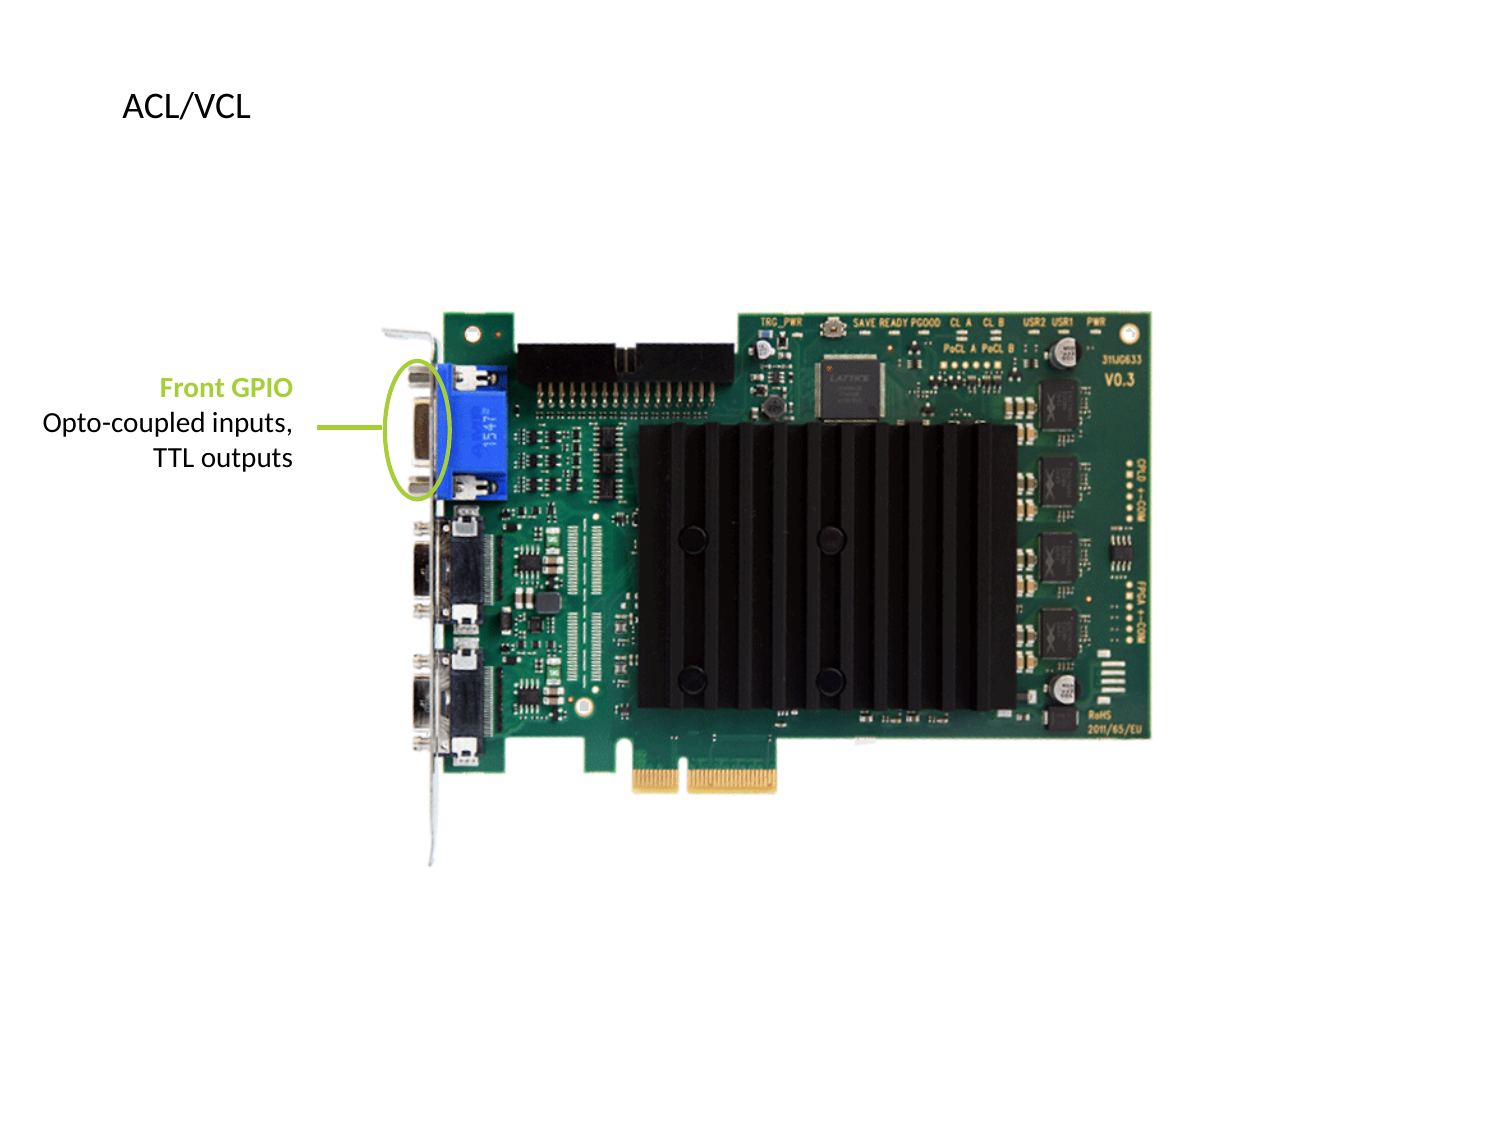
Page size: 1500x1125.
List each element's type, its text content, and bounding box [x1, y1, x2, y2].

picture [378, 309, 1155, 893]
text_box ACL/VCL [107, 73, 441, 134]
text_box Front GPIO Opto-coupled inputs, TTL outputs [27, 360, 309, 481]
